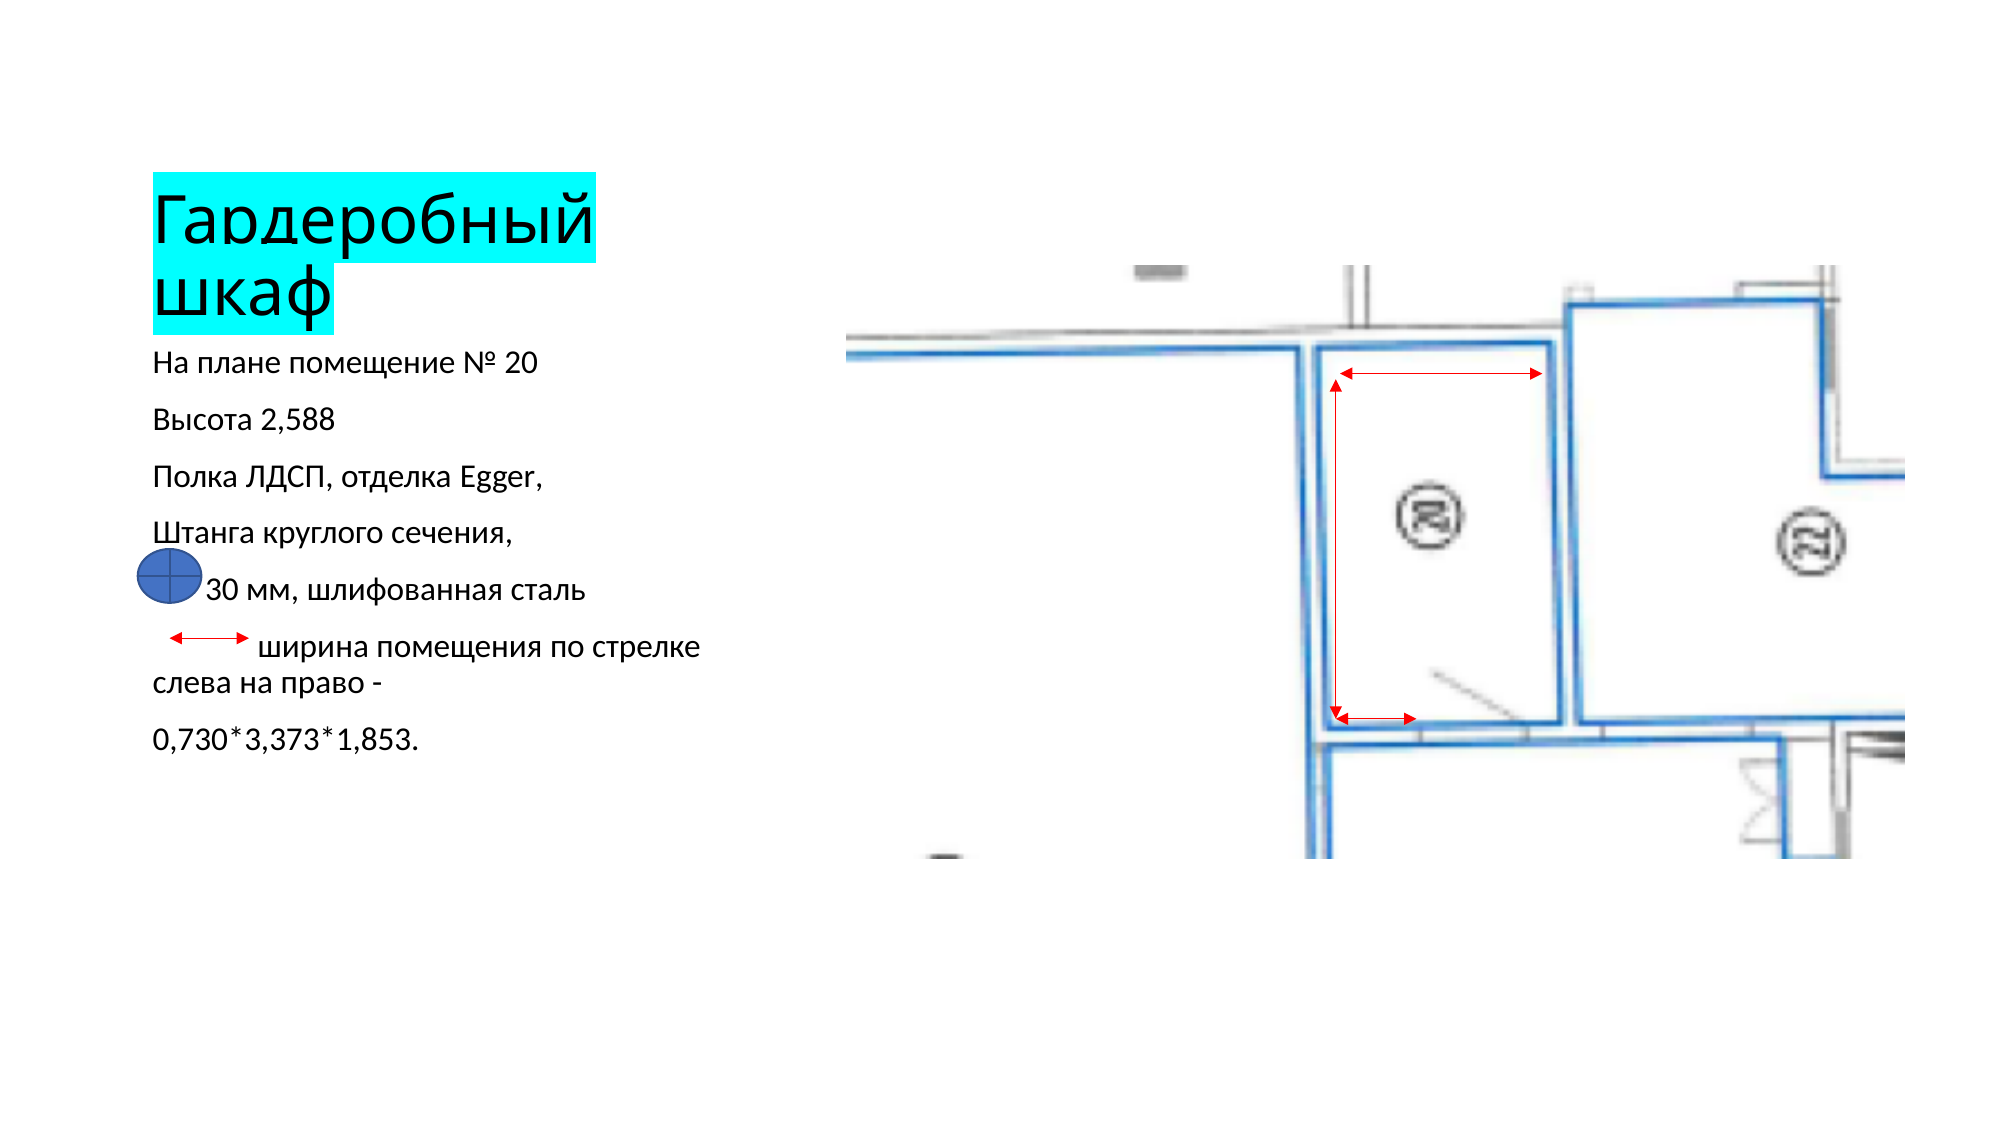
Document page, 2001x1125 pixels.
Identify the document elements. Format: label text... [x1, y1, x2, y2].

title Гардеробный шкаф [137, 75, 783, 337]
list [846, 265, 1905, 859]
text_box [136, 548, 203, 604]
list На плане помещение № 20 Высота 2,588 Полка ЛДСП, отделка Egger, Штанга круглого сечения, 30 мм, шлифованная сталь ширина помещения по стрелке слева на право - 0,730*3,373*1,853. [137, 337, 783, 963]
